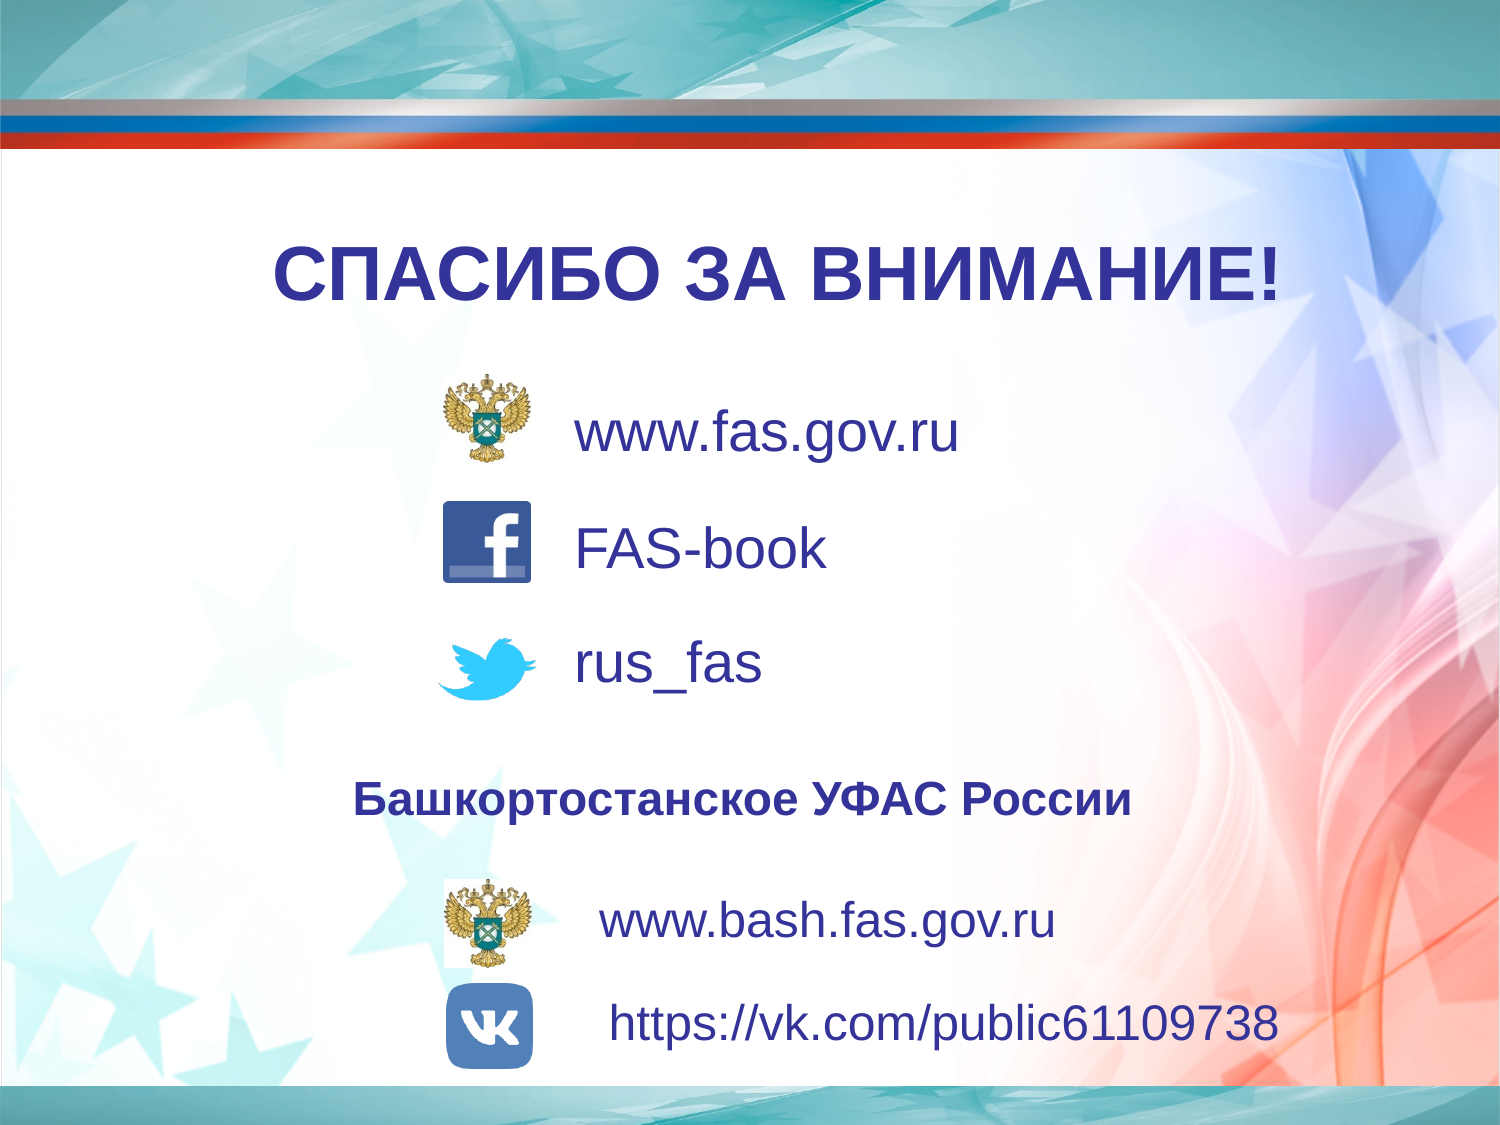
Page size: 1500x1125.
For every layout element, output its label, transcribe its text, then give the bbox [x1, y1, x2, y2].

picture [0, 0, 1500, 1125]
text_box https://vk.com/public61109738 [593, 982, 1438, 1058]
text_box www.bash.fas.gov.ru [584, 880, 1187, 955]
text_box СПАСИБО ЗА ВНИМАНИЕ! [174, 123, 1380, 416]
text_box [418, 374, 1132, 733]
title Башкортостанское УФАС России [68, 737, 1419, 856]
